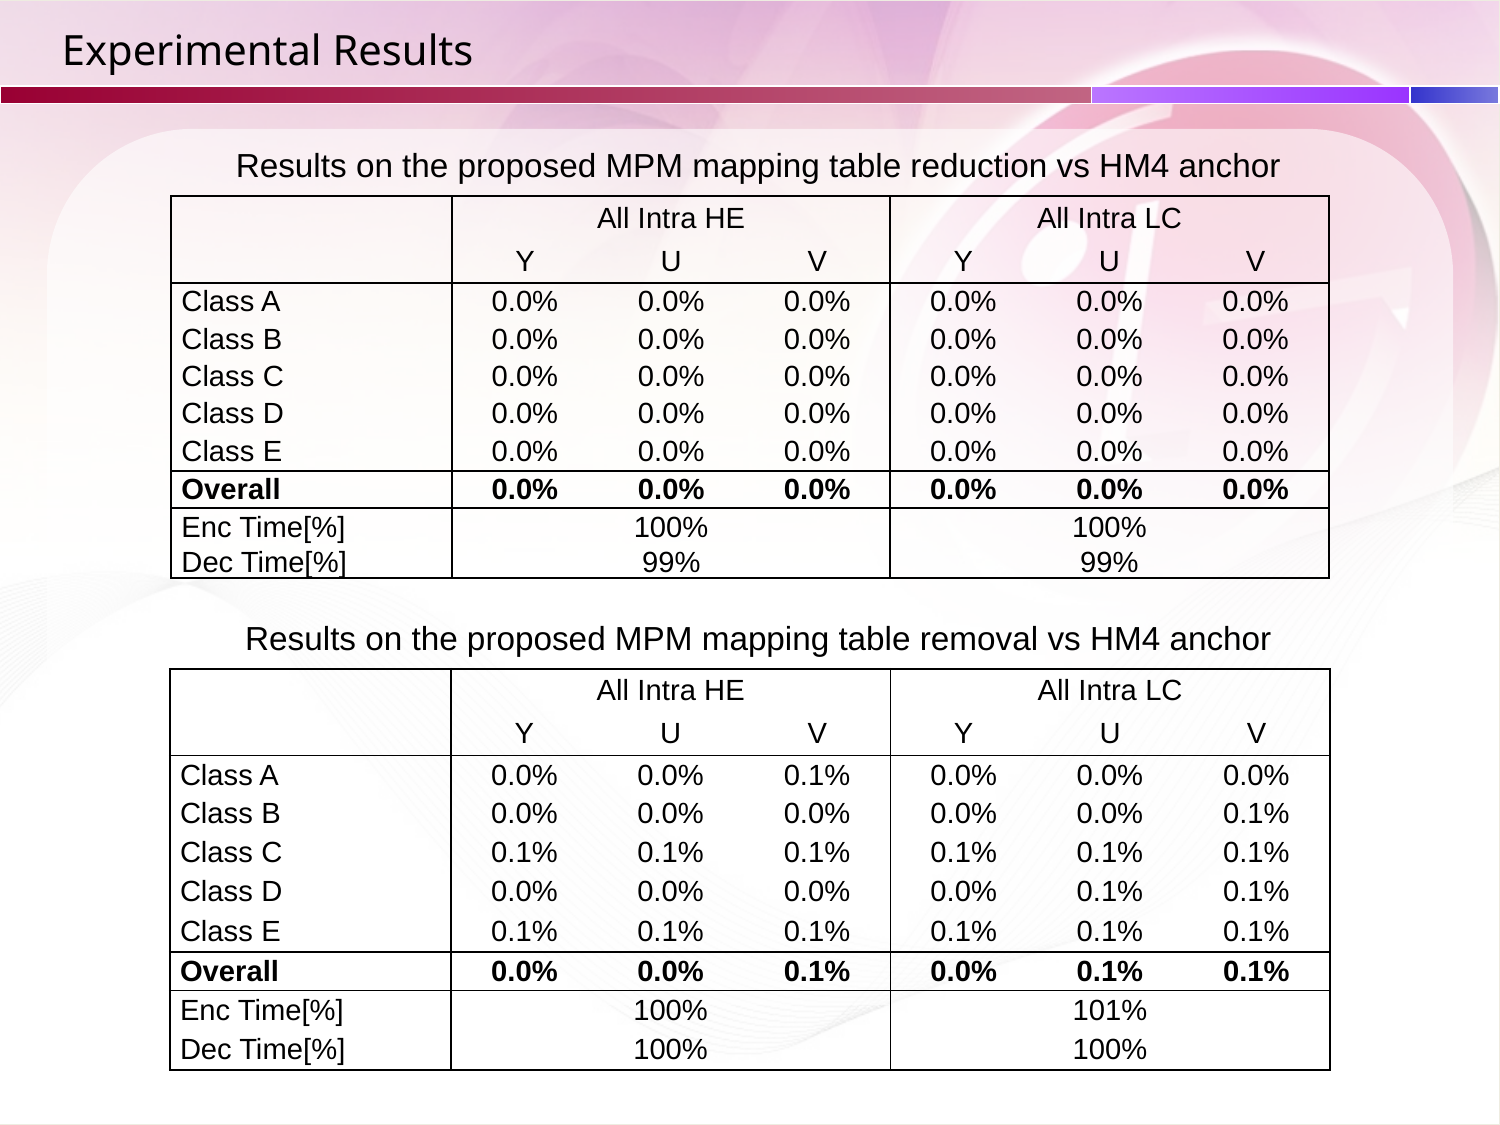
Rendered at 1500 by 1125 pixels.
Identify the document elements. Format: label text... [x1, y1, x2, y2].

table_cell Y [452, 712, 598, 755]
table_cell 0.1% [744, 911, 890, 951]
table_cell 0.0% [1036, 284, 1183, 320]
table_cell Class A [171, 756, 450, 794]
table_cell 0.0% [891, 358, 1036, 395]
table_cell 0.0% [598, 284, 744, 320]
table_cell 100% [452, 991, 890, 1029]
text_box Results on the proposed MPM mapping table reduction vs HM4 anchor [106, 137, 1412, 197]
table_cell 101% [891, 991, 1329, 1029]
table_cell [171, 712, 450, 755]
table_cell 100% [453, 509, 889, 545]
table_cell 0.0% [452, 794, 598, 833]
table_cell 0.1% [1183, 953, 1329, 990]
table_cell 0.0% [1036, 320, 1183, 358]
table_cell Y [891, 240, 1036, 282]
table_cell 0.1% [1037, 872, 1183, 911]
table_cell Class C [171, 833, 450, 872]
table_cell 0.0% [1183, 756, 1329, 794]
table_cell V [1183, 712, 1329, 755]
table_cell 0.0% [598, 358, 744, 395]
table_cell 0.0% [1183, 320, 1328, 358]
table_cell Class E [171, 911, 450, 951]
table_cell Class D [171, 872, 450, 911]
table_cell 0.0% [744, 395, 889, 432]
table_cell 0.1% [598, 833, 744, 872]
table_cell 0.0% [1183, 395, 1328, 432]
table_cell 0.0% [598, 794, 744, 833]
table_cell Dec Time[%] [172, 545, 451, 577]
table_cell 0.0% [453, 284, 598, 320]
table_cell 0.0% [1183, 358, 1328, 395]
table_cell U [598, 712, 744, 755]
table_cell V [744, 712, 890, 755]
table_cell 0.1% [744, 833, 890, 872]
table_cell 0.0% [891, 756, 1037, 794]
table_cell 0.0% [1036, 358, 1183, 395]
table_cell 0.0% [891, 872, 1037, 911]
table_cell 0.1% [744, 756, 890, 794]
table_cell 99% [891, 545, 1328, 577]
table_cell Class B [172, 320, 451, 358]
table_cell U [598, 240, 744, 282]
table_cell 100% [452, 1029, 890, 1069]
table_cell Y [891, 712, 1037, 755]
table_cell Enc Time[%] [172, 509, 451, 545]
table_cell 0.0% [598, 756, 744, 794]
table_cell 0.1% [744, 953, 890, 990]
table_cell 0.0% [598, 432, 744, 470]
table_cell Overall [172, 472, 451, 507]
table_cell 0.0% [452, 756, 598, 794]
table_cell V [1183, 240, 1328, 282]
table_cell 99% [453, 545, 889, 577]
table_cell 0.1% [598, 911, 744, 951]
table_cell Class B [171, 794, 450, 833]
table_cell 0.0% [744, 358, 889, 395]
table_cell 100% [891, 1029, 1329, 1069]
table_cell 0.0% [452, 953, 598, 990]
table_cell 0.0% [453, 432, 598, 470]
title Experimental Results [46, 7, 1454, 91]
table_cell 0.0% [891, 953, 1037, 990]
table_cell 0.0% [598, 472, 744, 507]
table_cell 0.1% [1183, 794, 1329, 833]
table_cell 0.1% [452, 911, 598, 951]
table_cell 0.0% [744, 432, 889, 470]
table_cell 0.0% [891, 472, 1036, 507]
table_cell 0.0% [453, 320, 598, 358]
text_box Results on the proposed MPM mapping table removal vs HM4 anchor [106, 609, 1412, 669]
table_cell 0.1% [1037, 953, 1183, 990]
table_cell 0.1% [1183, 833, 1329, 872]
table_cell 0.1% [891, 911, 1037, 951]
table_cell 0.0% [891, 284, 1036, 320]
table_cell Class D [172, 395, 451, 432]
table_cell 0.0% [598, 872, 744, 911]
table_cell U [1037, 712, 1183, 755]
table_cell Class A [172, 284, 451, 320]
table_cell Class C [172, 358, 451, 395]
table_cell 0.0% [1183, 432, 1328, 470]
table_header All Intra LC [891, 197, 1328, 240]
table_cell 0.1% [1037, 833, 1183, 872]
table_cell 0.1% [1183, 911, 1329, 951]
table_cell 0.0% [744, 872, 890, 911]
table_cell 0.0% [891, 320, 1036, 358]
table_cell V [744, 240, 889, 282]
table_cell U [1036, 240, 1183, 282]
table_cell Dec Time[%] [171, 1029, 450, 1069]
table_cell 0.0% [891, 432, 1036, 470]
table_cell 0.1% [1183, 872, 1329, 911]
table_header [172, 197, 451, 240]
table_cell 0.0% [1036, 432, 1183, 470]
table_cell 0.0% [744, 472, 889, 507]
table_cell 0.0% [744, 794, 890, 833]
table_cell Class E [172, 432, 451, 470]
table_cell 0.0% [453, 358, 598, 395]
table_cell 0.0% [598, 953, 744, 990]
table_cell 0.0% [1183, 284, 1328, 320]
table_cell 0.0% [598, 395, 744, 432]
table_cell Overall [171, 953, 450, 990]
table_cell 0.0% [453, 472, 598, 507]
table_cell Enc Time[%] [171, 991, 450, 1029]
table_cell 0.0% [453, 395, 598, 432]
table_cell 0.1% [1037, 911, 1183, 951]
table_header All Intra HE [453, 197, 889, 240]
table_cell 0.0% [891, 794, 1037, 833]
table_cell 0.0% [1036, 472, 1183, 507]
table_cell 0.0% [1183, 472, 1328, 507]
table_cell 0.1% [452, 833, 598, 872]
table_cell 0.0% [744, 284, 889, 320]
table_header All Intra LC [891, 670, 1329, 712]
table_cell [172, 240, 451, 282]
table_cell 0.0% [891, 395, 1036, 432]
table_header [171, 670, 450, 712]
table_cell 0.0% [598, 320, 744, 358]
table_cell 0.0% [1037, 794, 1183, 833]
table_cell 0.0% [452, 872, 598, 911]
table_header All Intra HE [452, 670, 890, 712]
table_cell 0.1% [891, 833, 1037, 872]
table_cell 0.0% [1036, 395, 1183, 432]
table_cell 0.0% [1037, 756, 1183, 794]
table_cell 0.0% [744, 320, 889, 358]
table_cell 100% [891, 509, 1328, 545]
table_cell Y [453, 240, 598, 282]
